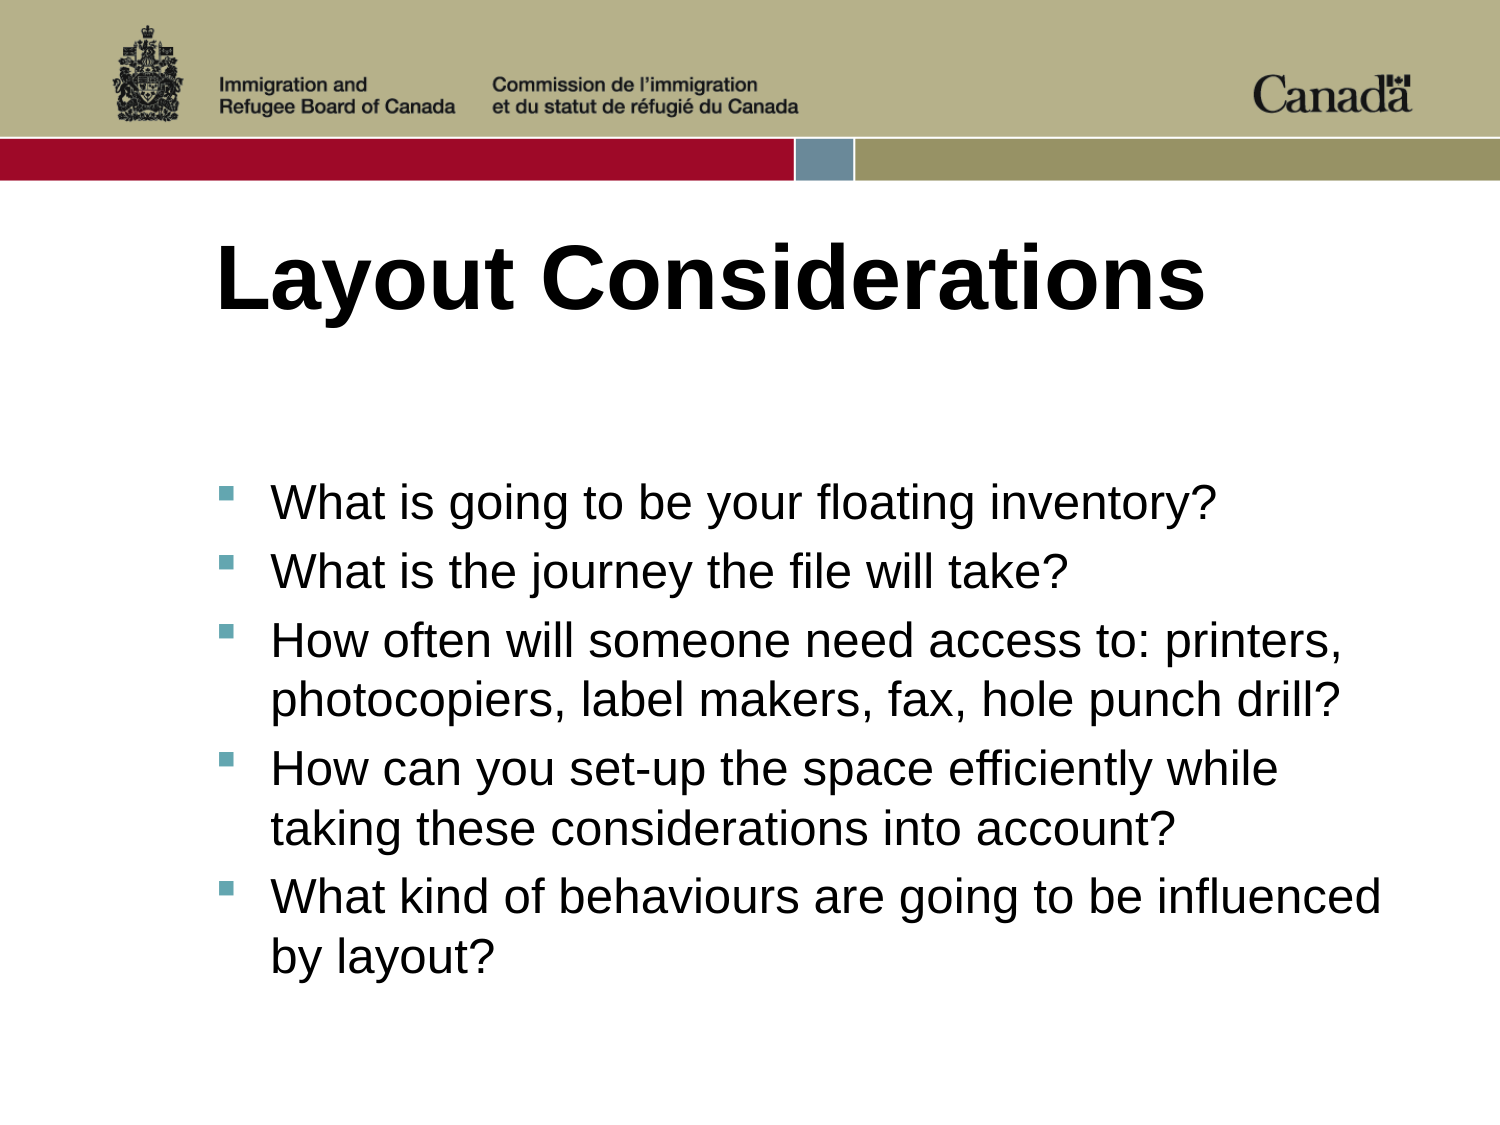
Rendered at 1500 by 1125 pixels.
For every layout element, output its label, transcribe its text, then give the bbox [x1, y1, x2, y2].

list What is going to be your floating inventory? What is the journey the file will take? How often will someone need access to: printers, photocopiers, label makers, fax, hole punch drill? How can you set-up the space efficiently while taking these considerations into account? What kind of behaviours are going to be influenced by layout? [200, 462, 1413, 1000]
picture [0, 0, 1500, 1125]
title Layout Considerations [200, 237, 1413, 425]
